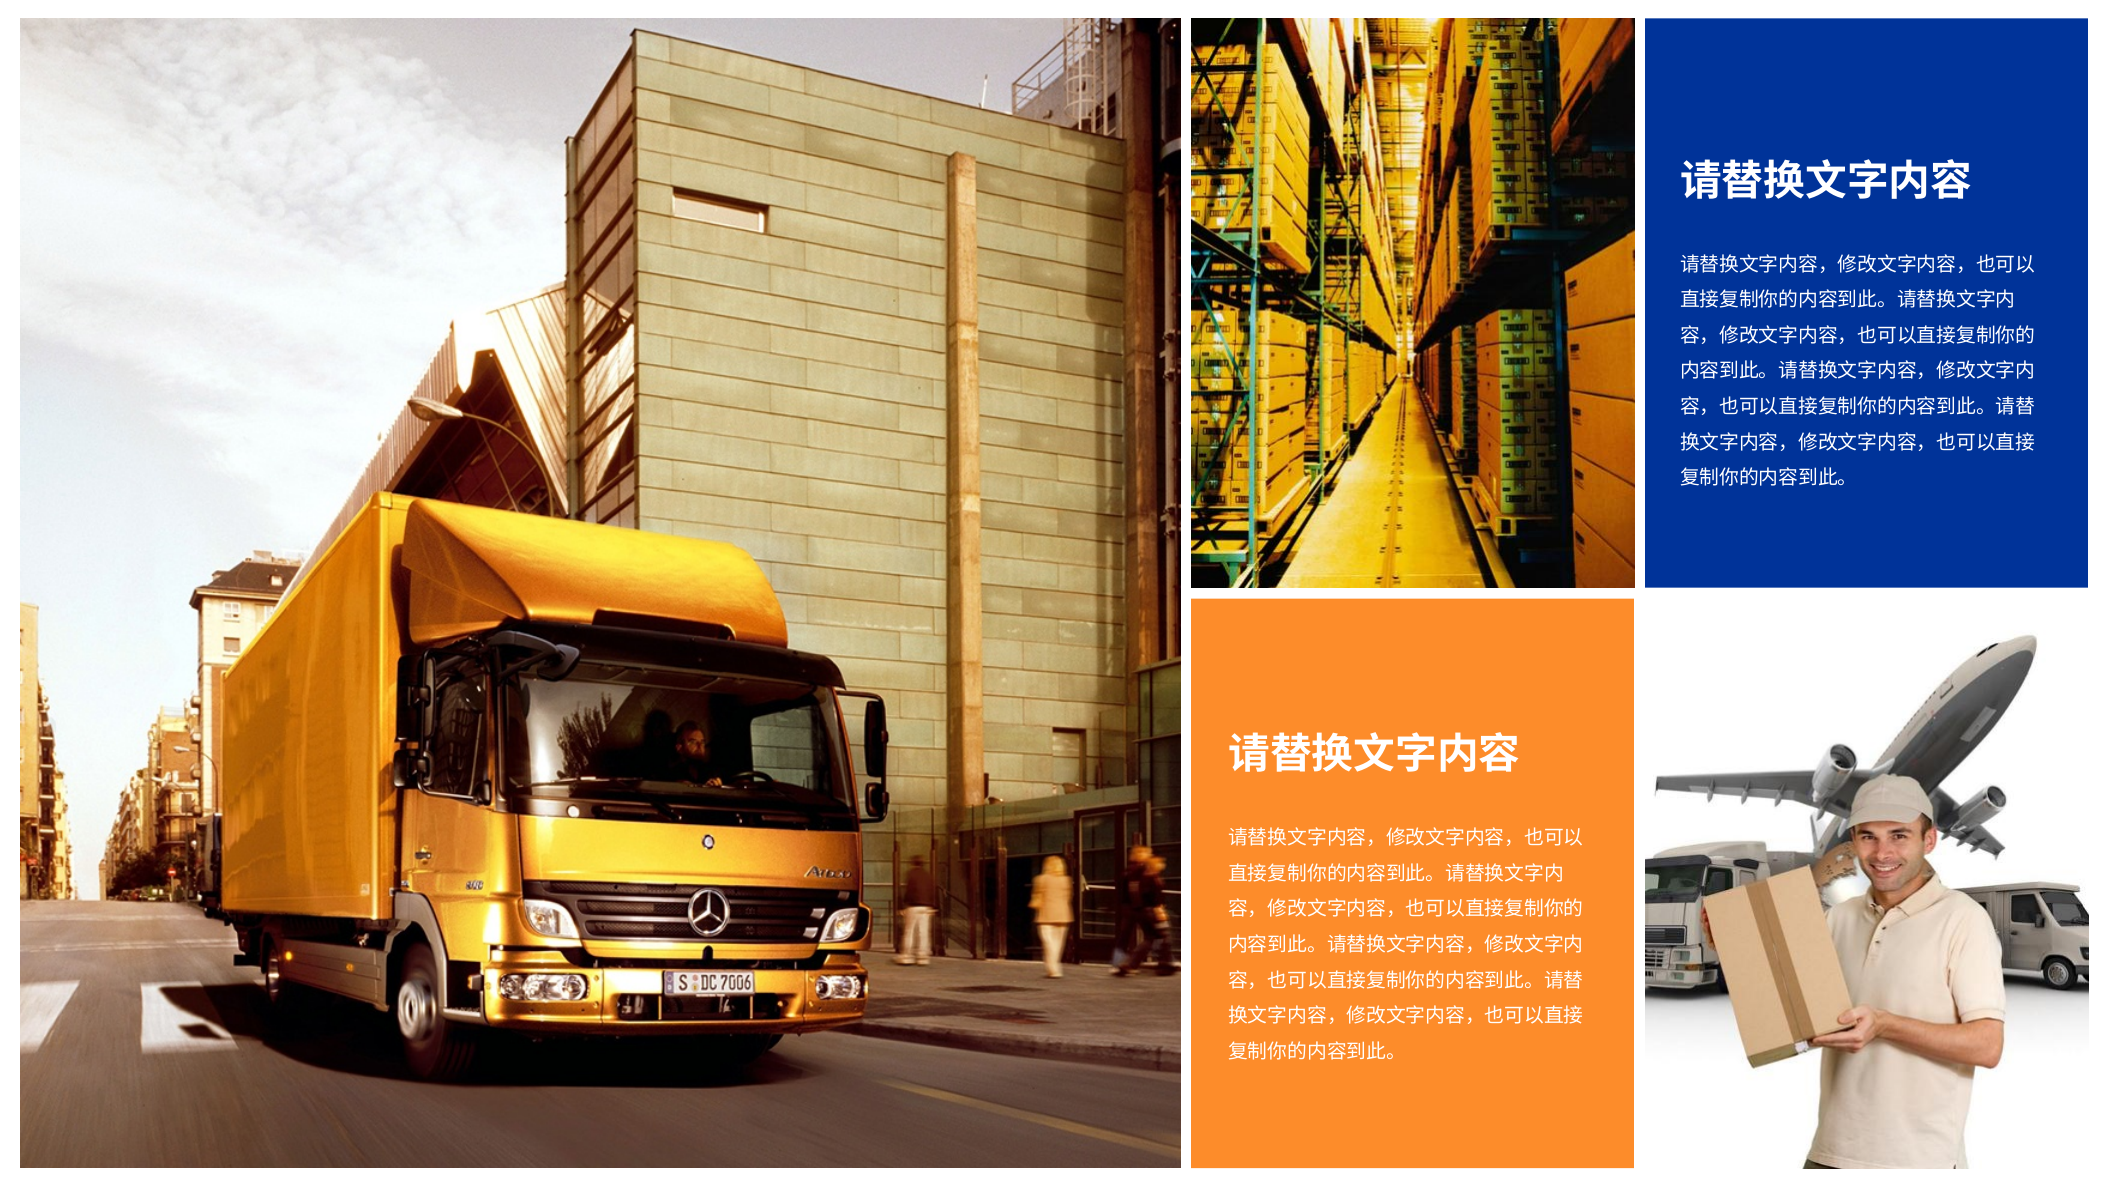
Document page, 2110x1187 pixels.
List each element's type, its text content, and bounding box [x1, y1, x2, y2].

picture [1191, 18, 1635, 588]
text_box 请替换文字内容 请替换文字内容，修改文字内容，也可以直接复制你的内容到此。请替换文字内容，修改文字内容，也可以直接复制你的内容到此。请替换文字内容，修改文字内容，也可以直接复制你的内容到此。请替换文字内容，修改文字内容，也可以直接复制你的内容到此。 [1679, 128, 2049, 489]
picture [1645, 598, 2089, 1169]
text_box [1644, 17, 2089, 589]
text_box [1190, 598, 1635, 1169]
text_box 请替换文字内容 请替换文字内容，修改文字内容，也可以直接复制你的内容到此。请替换文字内容，修改文字内容，也可以直接复制你的内容到此。请替换文字内容，修改文字内容，也可以直接复制你的内容到此。请替换文字内容，修改文字内容，也可以直接复制你的内容到此。 [1228, 702, 1597, 1063]
picture [20, 18, 1181, 1168]
